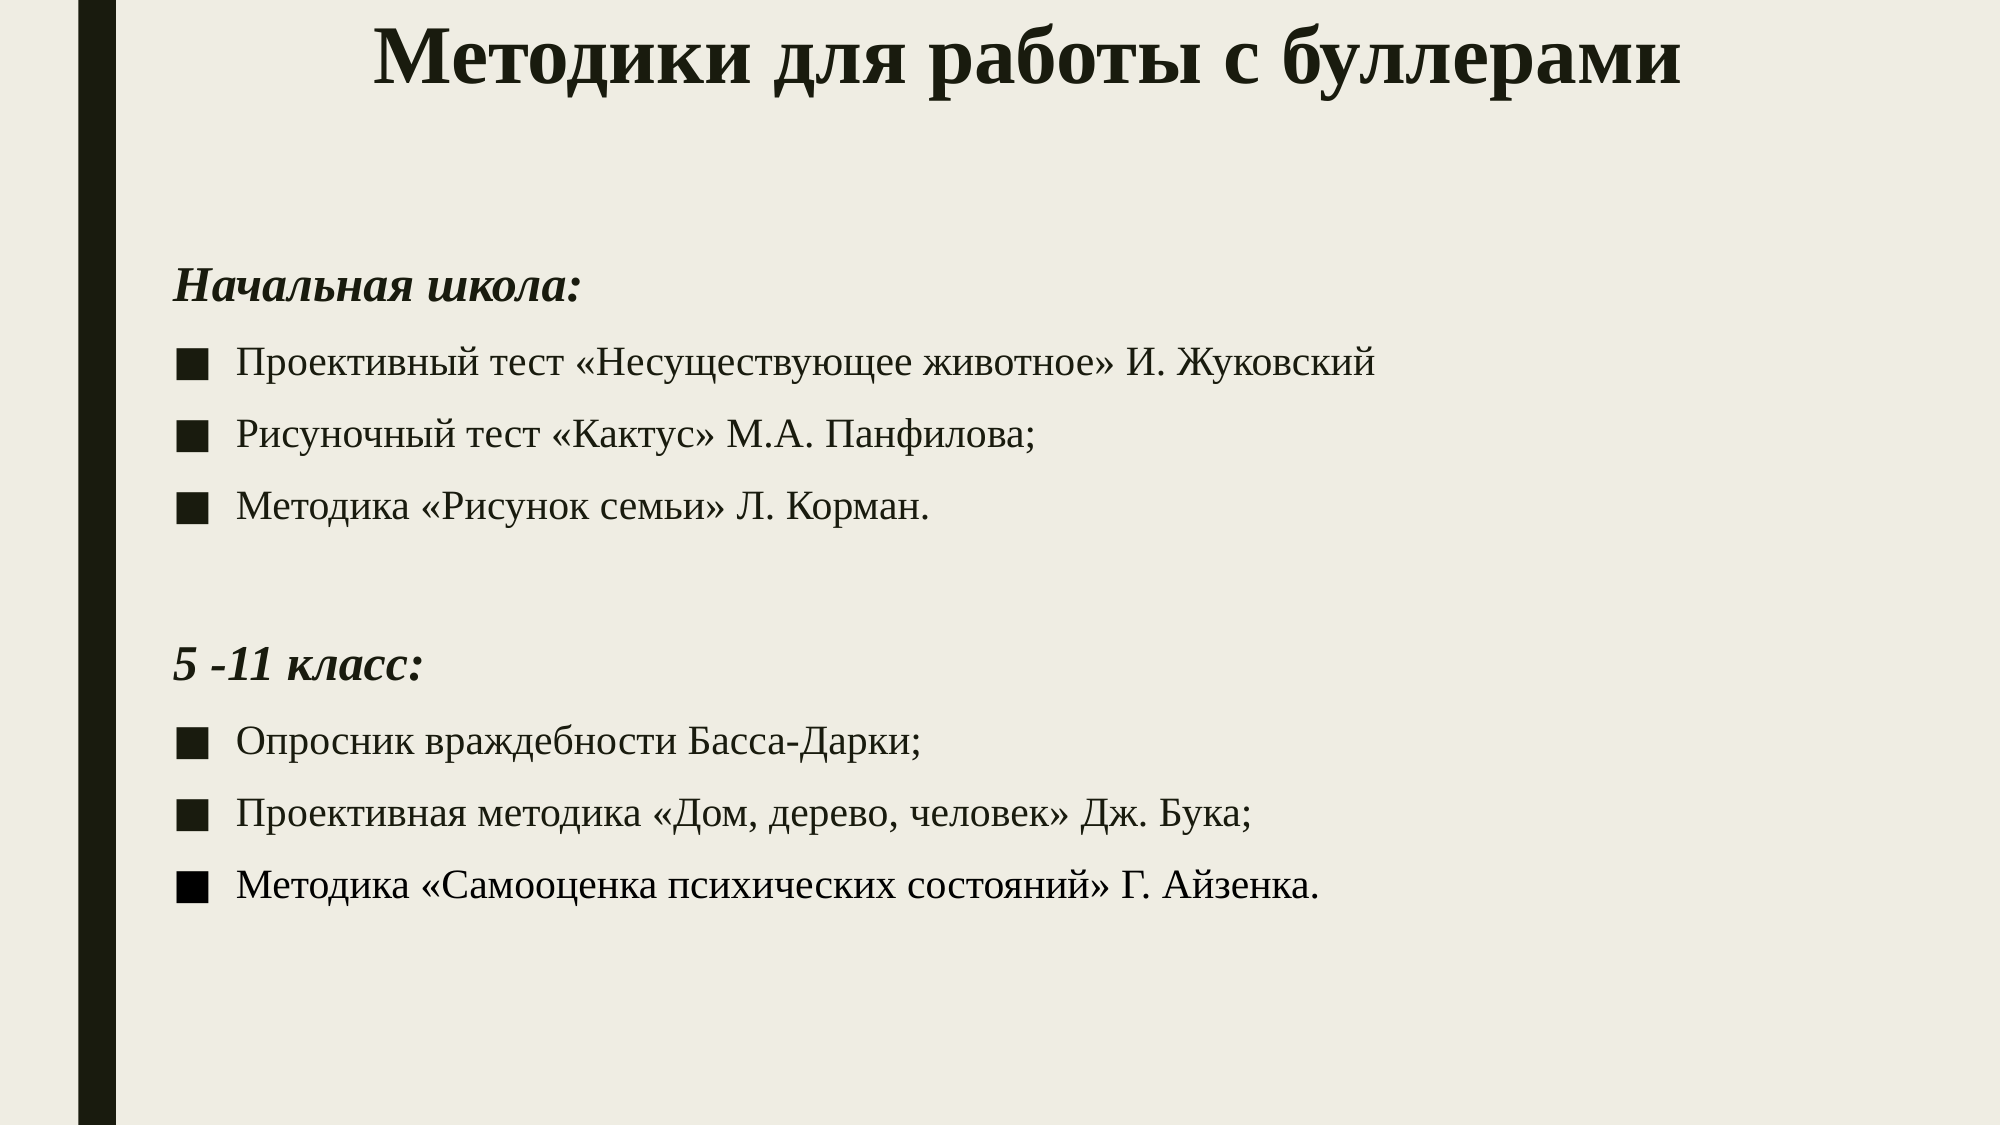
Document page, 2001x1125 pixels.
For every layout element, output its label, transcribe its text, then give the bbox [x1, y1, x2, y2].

list Начальная школа: Проективный тест «Несуществующее животное» И. Жуковский Рисуночный тест «Кактус» М.А. Панфилова; Методика «Рисунок семьи» Л. Корман. 5 -11 класс: Опросник враждебности Басса-Дарки; Проективная методика «Дом, дерево, человек» Дж. Бука; Методика «Самооценка психических состояний» Г. Айзенка. [157, 248, 1972, 1031]
title Методики для работы с буллерами [240, 4, 1816, 248]
